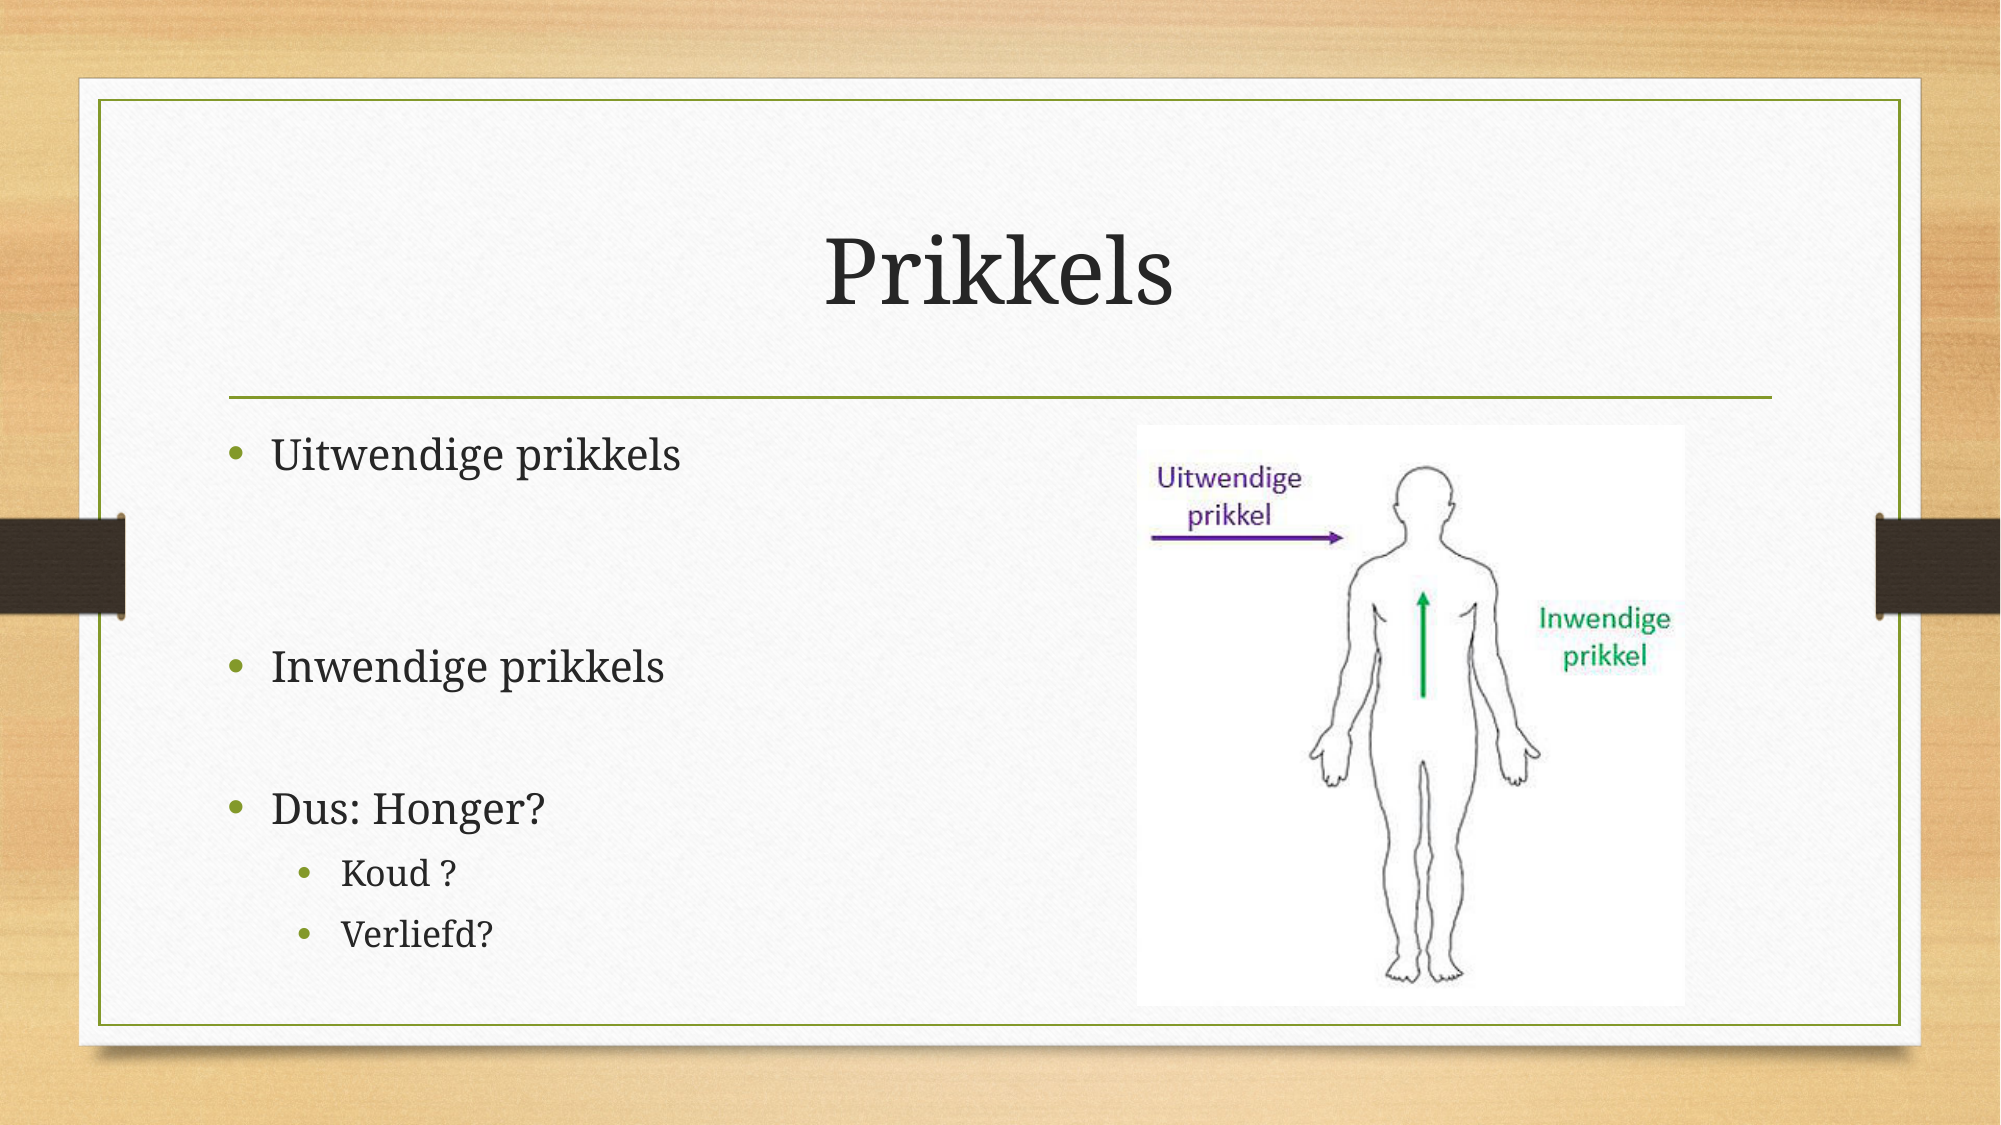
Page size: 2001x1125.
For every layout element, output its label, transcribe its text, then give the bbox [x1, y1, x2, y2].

picture [0, 0, 2001, 1125]
title Prikkels [212, 161, 1788, 375]
list Uitwendige prikkels Inwendige prikkels Dus: Honger? Koud ? Verliefd? [212, 419, 1788, 964]
